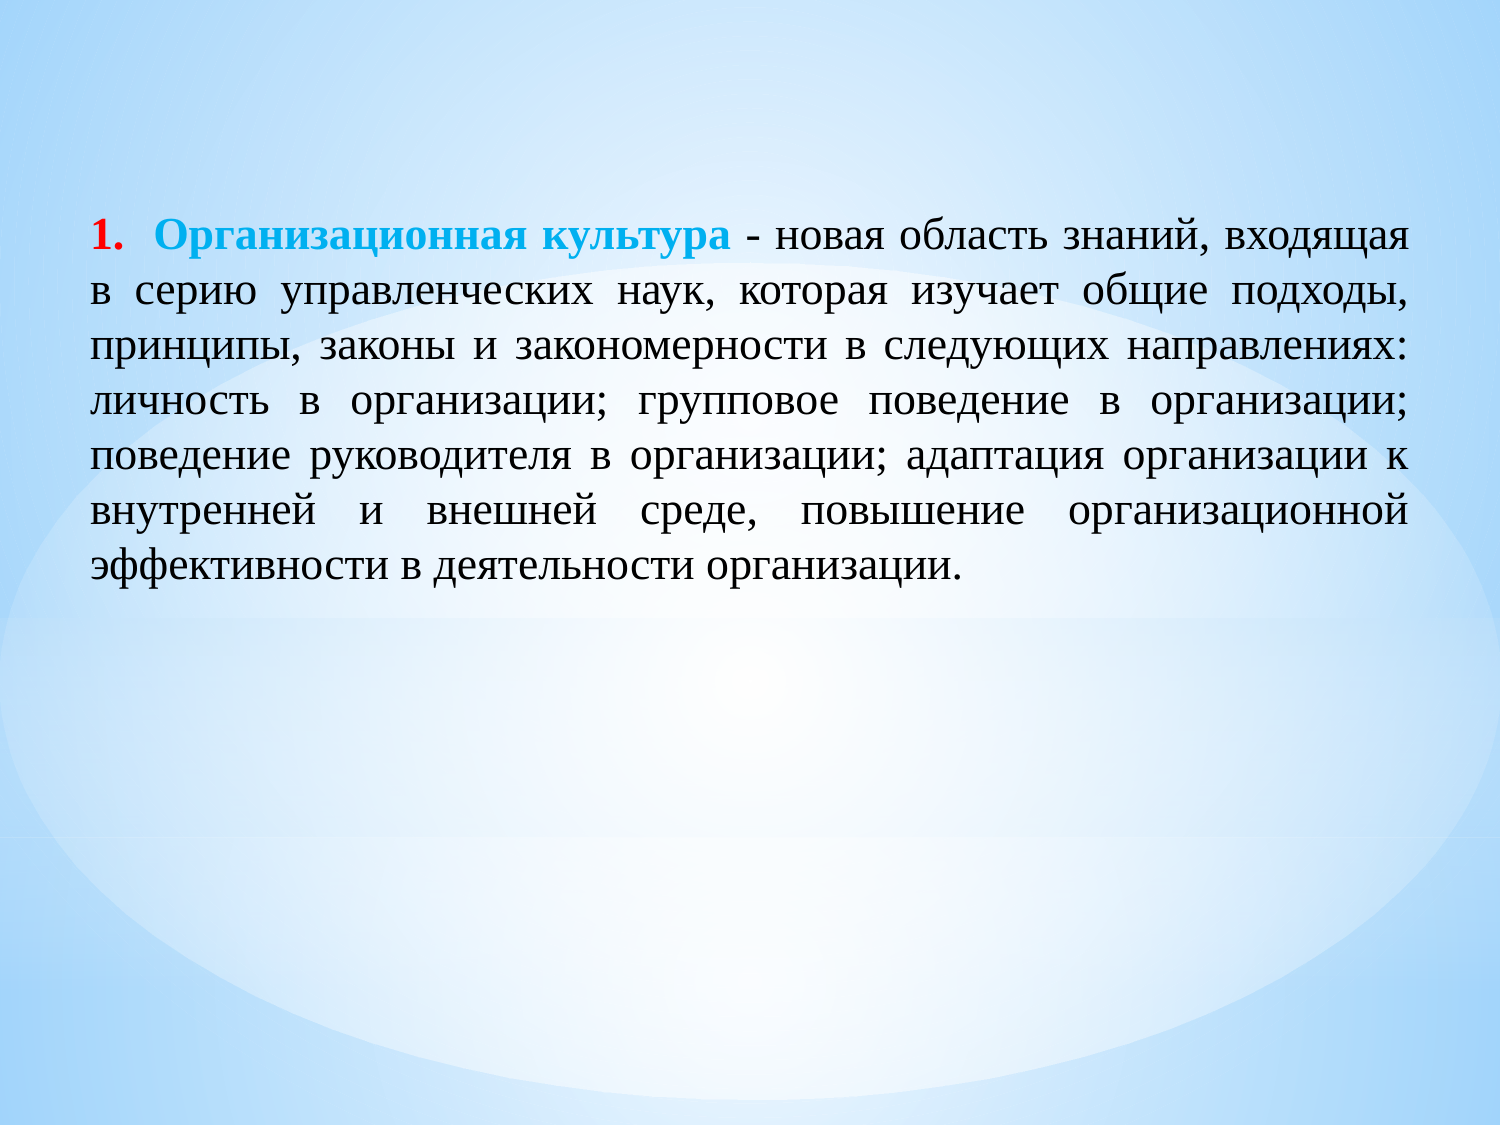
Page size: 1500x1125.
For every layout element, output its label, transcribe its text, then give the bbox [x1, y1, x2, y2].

list 1. Организационная культура - новая область знаний, входящая в серию управленческих наук, которая изучает общие подходы, принципы, законы и закономерности в следующих направлениях: личность в организации; групповое поведение в организации; поведение руководителя в организации; адаптация организации к внутренней и внешней среде, повышение организационной эффективности в деятельности организации. [75, 196, 1425, 1005]
